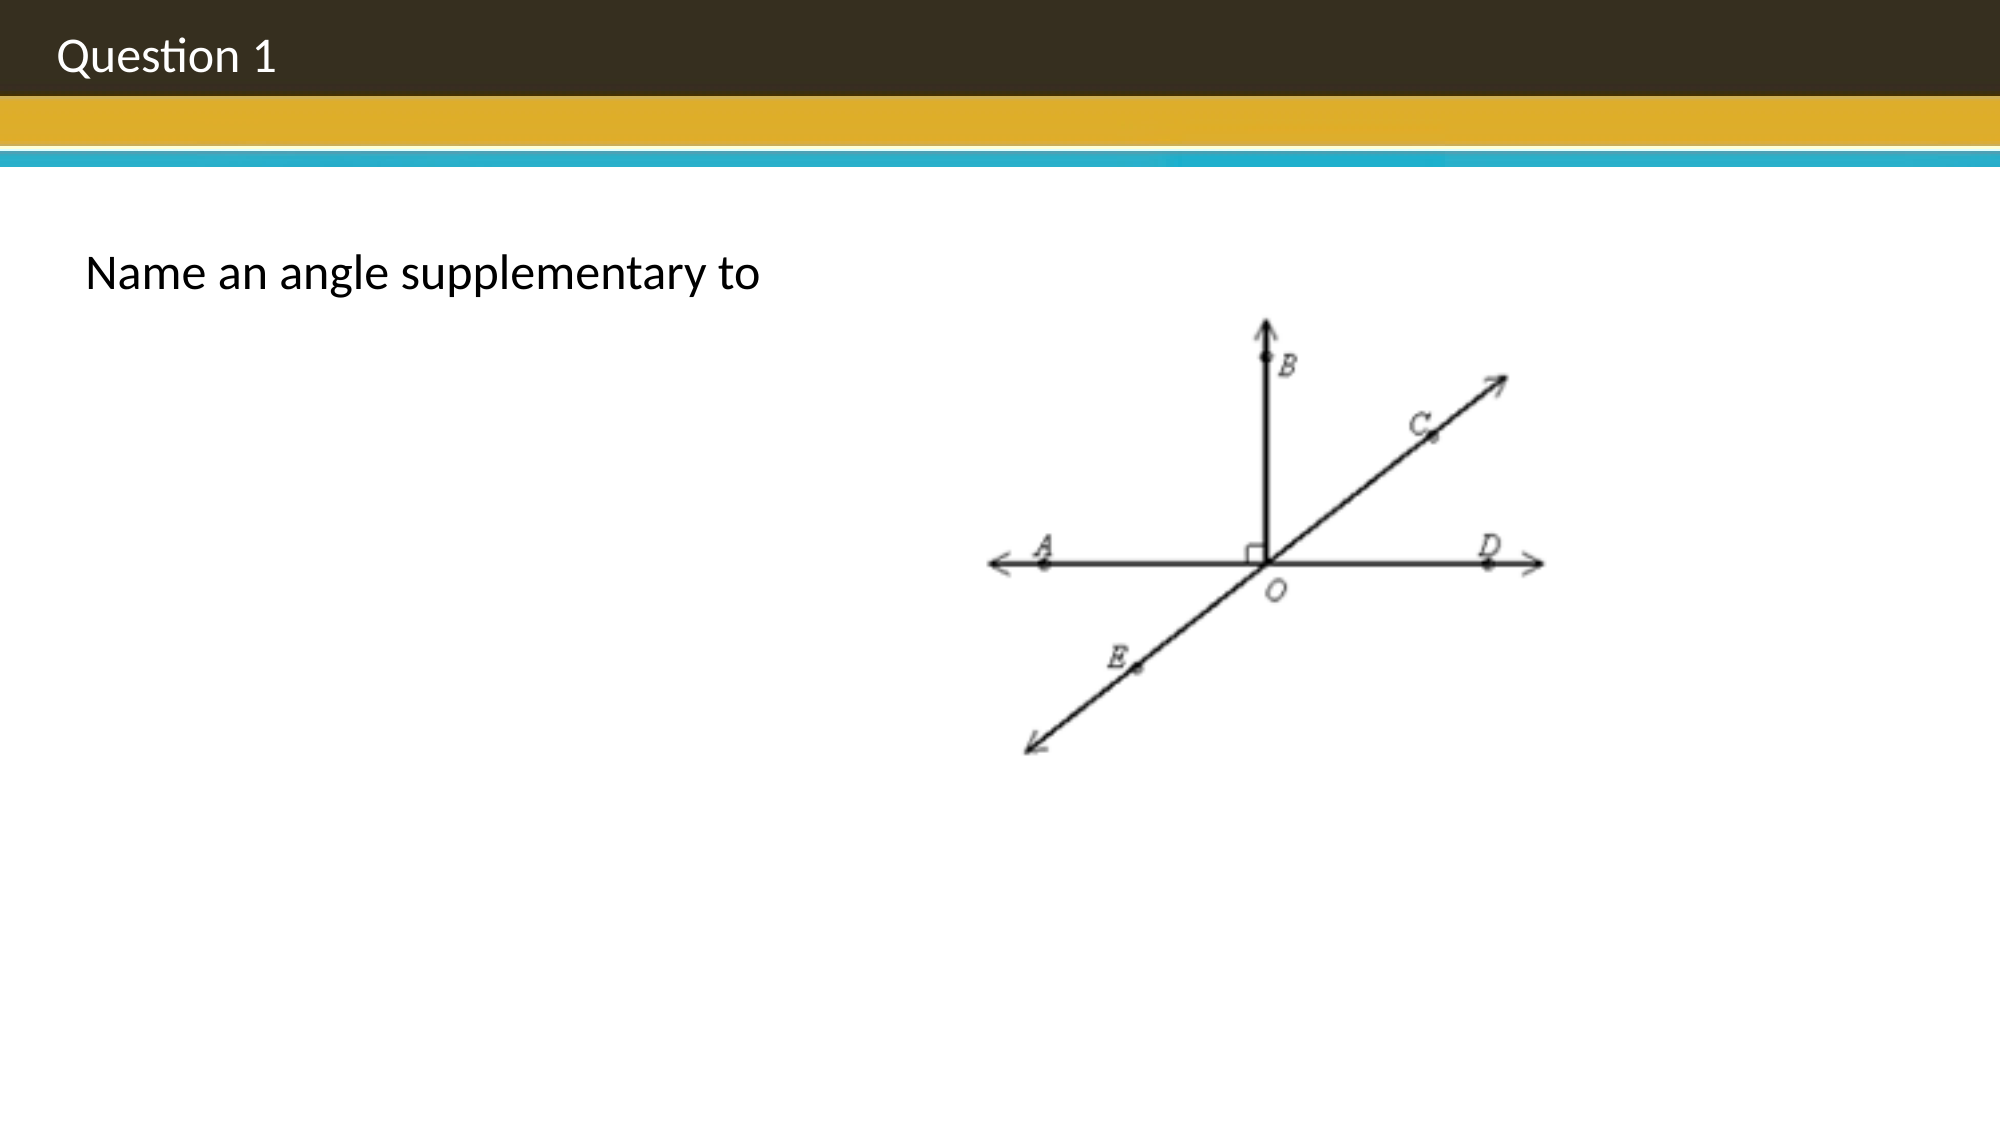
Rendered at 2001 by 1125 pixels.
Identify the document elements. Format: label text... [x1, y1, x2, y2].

picture [0, 0, 2000, 167]
picture [961, 262, 1595, 783]
text_box Question 1 [41, 14, 293, 90]
